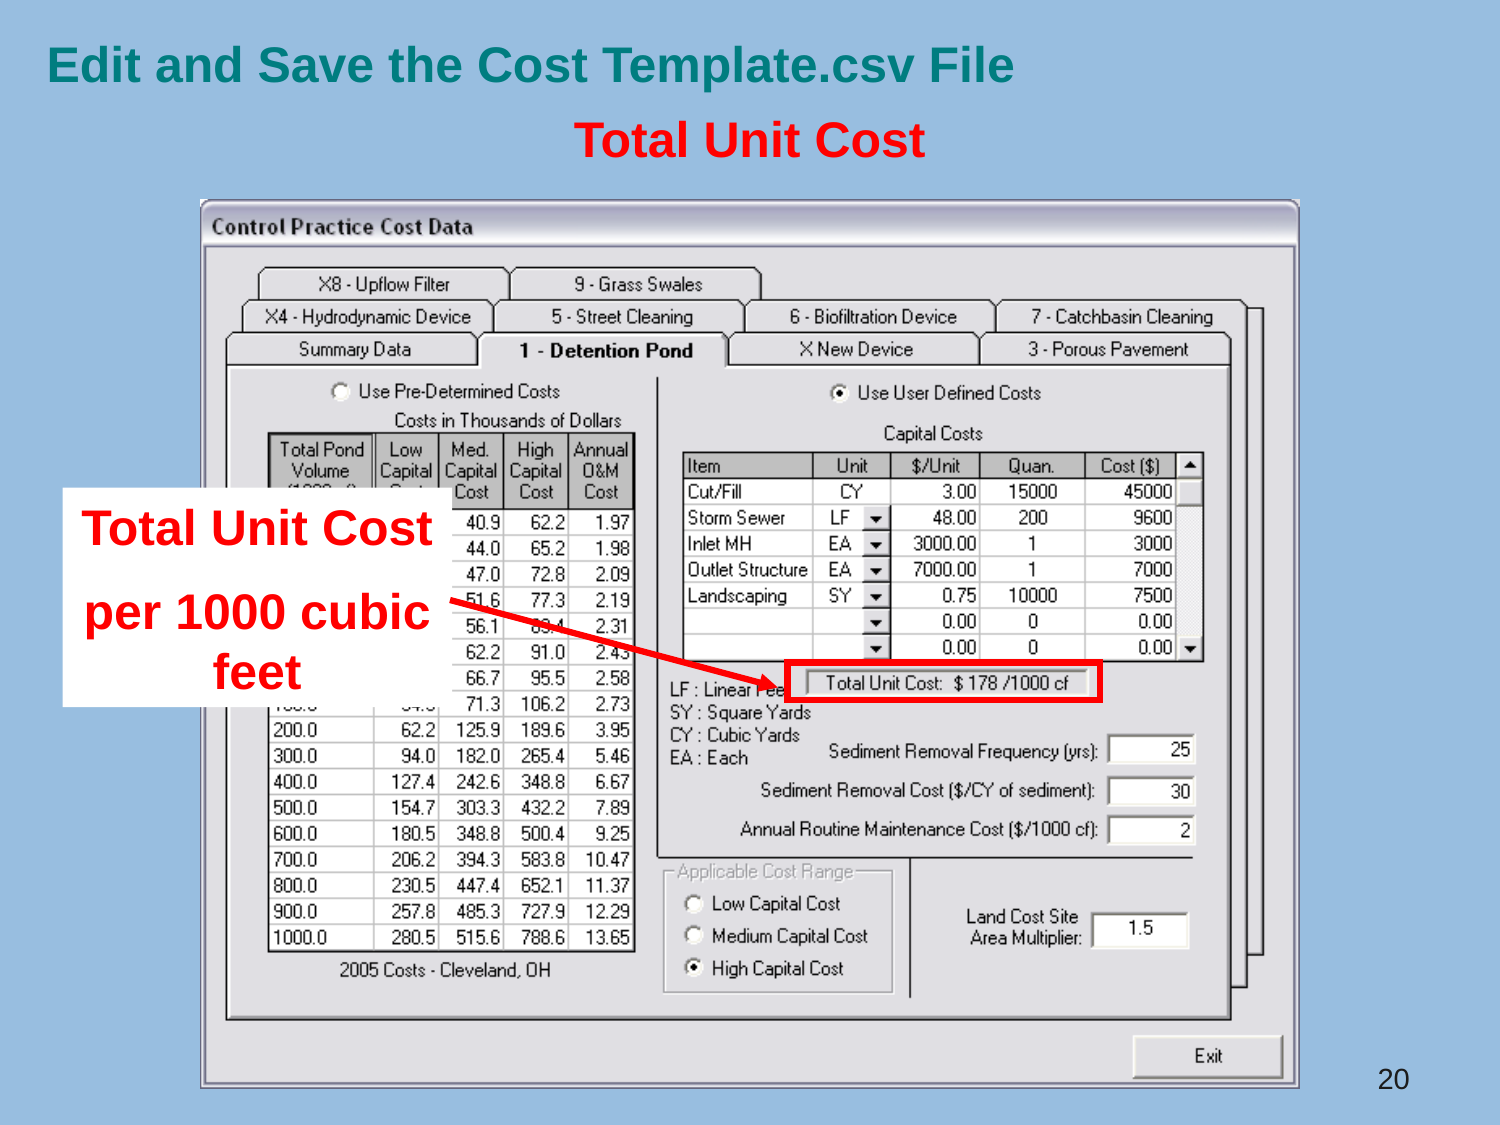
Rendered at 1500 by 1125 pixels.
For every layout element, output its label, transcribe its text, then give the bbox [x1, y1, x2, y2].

title Edit and Save the Cost Template.csv File [0, 24, 1063, 100]
picture [199, 199, 1300, 1089]
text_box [62, 487, 1101, 713]
slide_number 20 [1074, 1024, 1426, 1103]
text_box Total Unit Cost [337, 99, 1163, 175]
